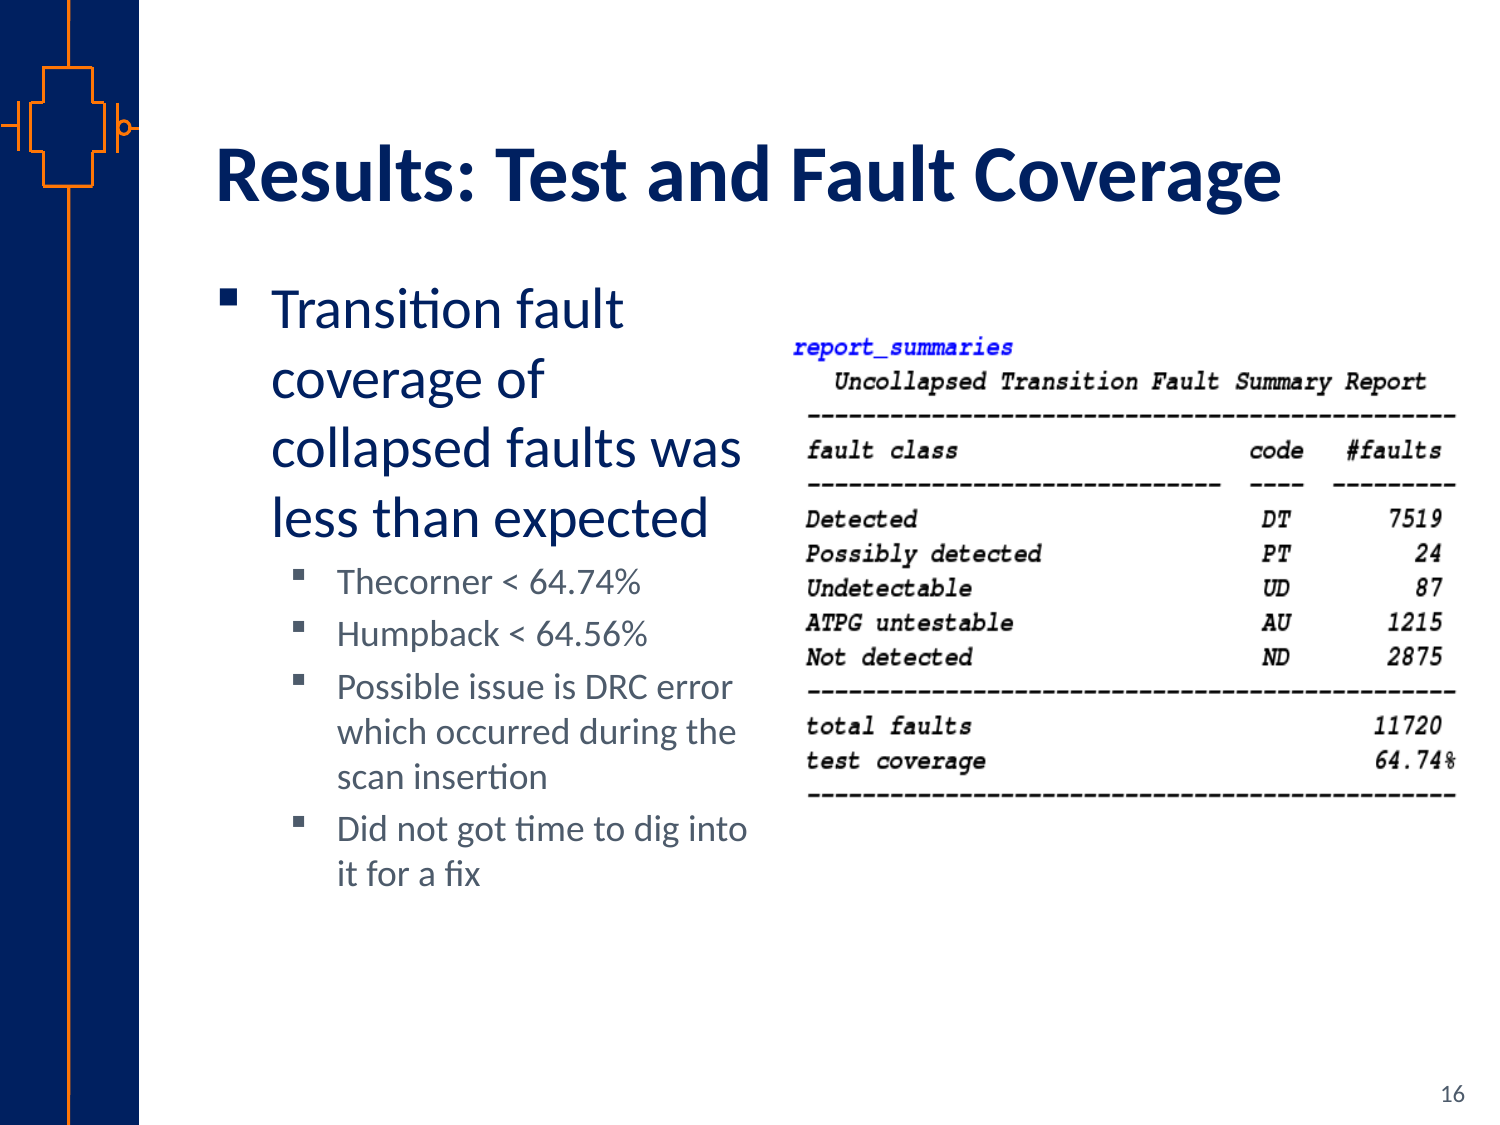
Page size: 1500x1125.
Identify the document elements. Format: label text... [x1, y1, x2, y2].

picture [787, 334, 1478, 813]
title Results: Test and Fault Coverage [200, 37, 1388, 225]
list Transition fault coverage of collapsed faults was less than expected Thecorner < 64.74% Humpback < 64.56% Possible issue is DRC error which occurred during the scan insertion Did not got time to dig into it for a fix [200, 262, 778, 988]
slide_number 16 [1425, 1062, 1488, 1123]
